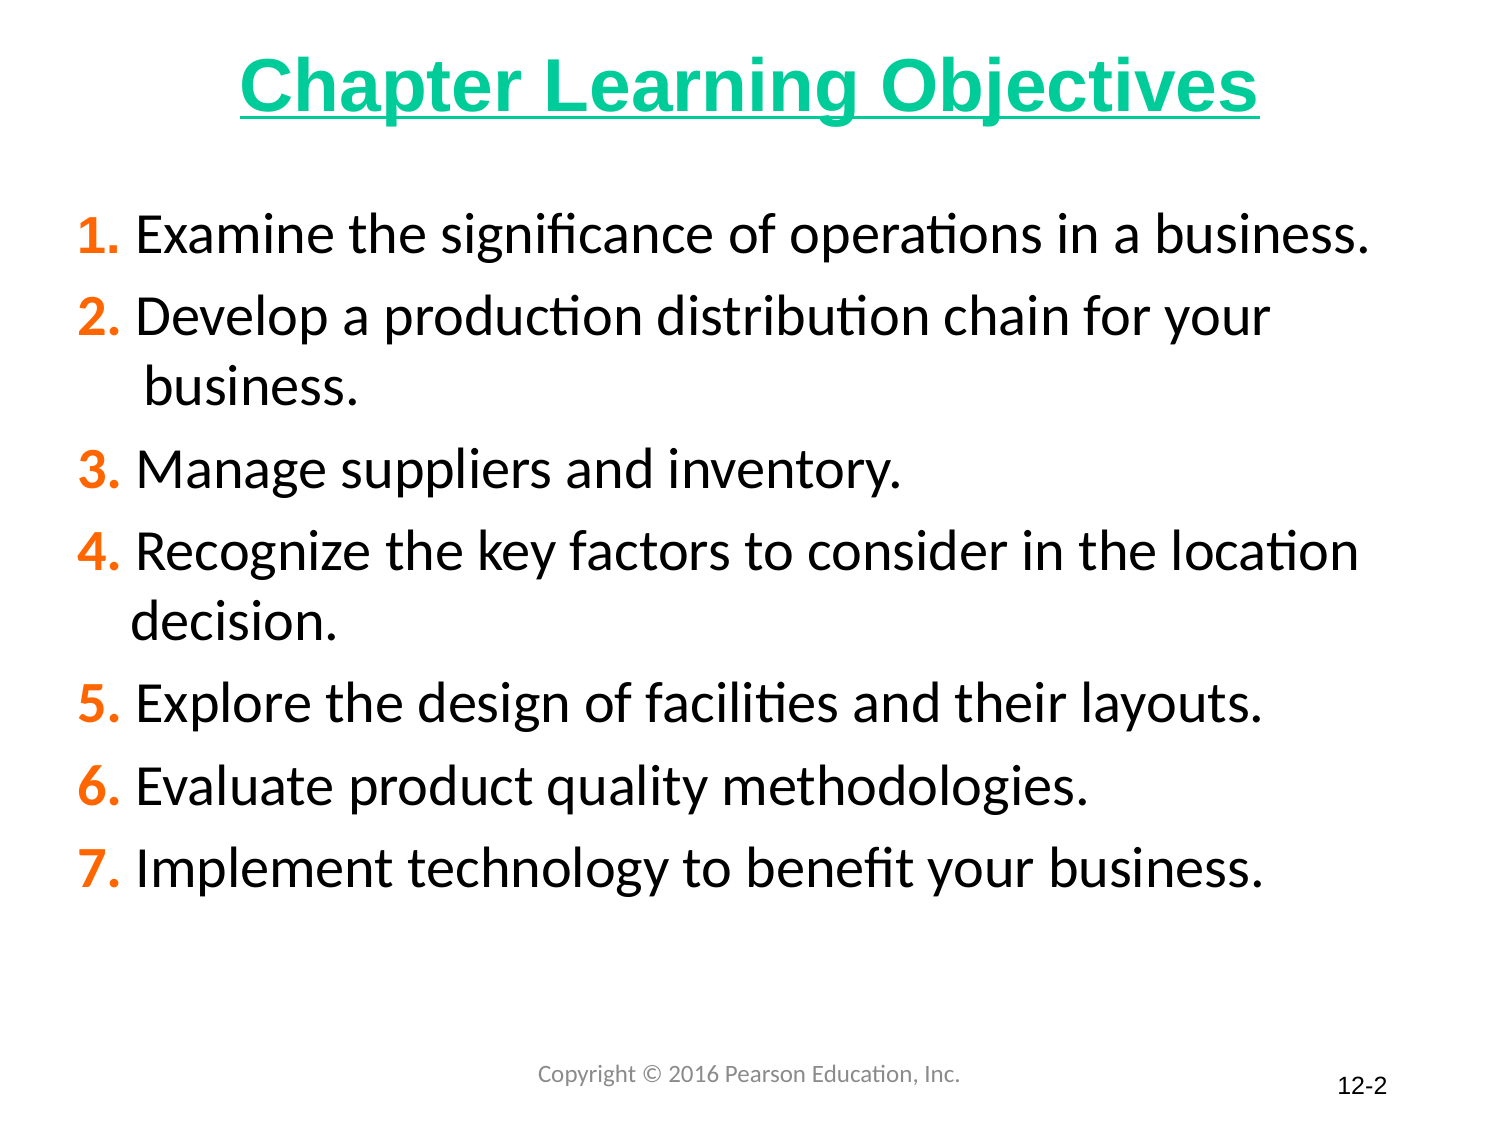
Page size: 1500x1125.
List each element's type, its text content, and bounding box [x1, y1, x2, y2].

footer Copyright © 2016 Pearson Education, Inc. [512, 1042, 988, 1103]
text_box 1. Examine the significance of operations in a business. 2. Develop a production distribution chain for your business. 3. Manage suppliers and inventory. 4. Recognize the key factors to consider in the location decision. 5. Explore the design of facilities and their layouts. 6. Evaluate product quality methodologies. 7. Implement technology to benefit your business. [62, 187, 1500, 1032]
title Chapter Learning Objectives [75, 0, 1425, 175]
